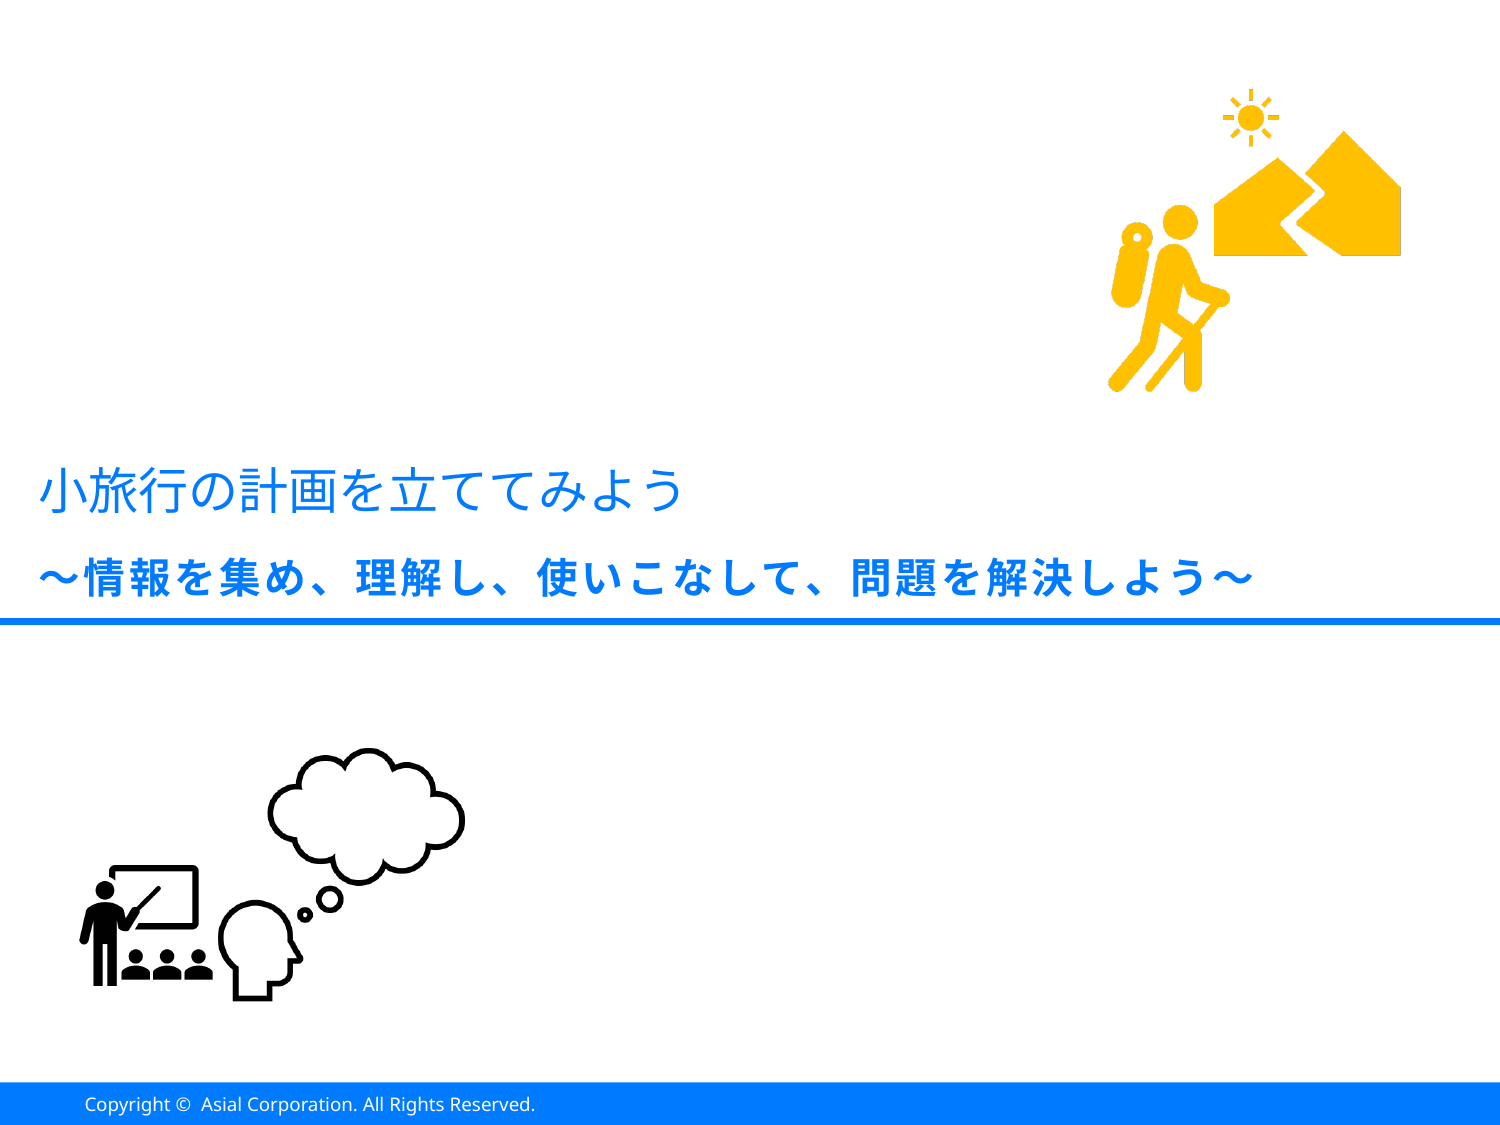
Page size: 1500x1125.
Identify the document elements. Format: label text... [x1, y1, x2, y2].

picture [70, 736, 482, 1012]
title 〜情報を集め、理解し、使いこなして、問題を解決しよう〜 [23, 538, 1500, 616]
list 小旅行の計画を立ててみよう [23, 444, 1500, 536]
picture [1065, 69, 1411, 402]
